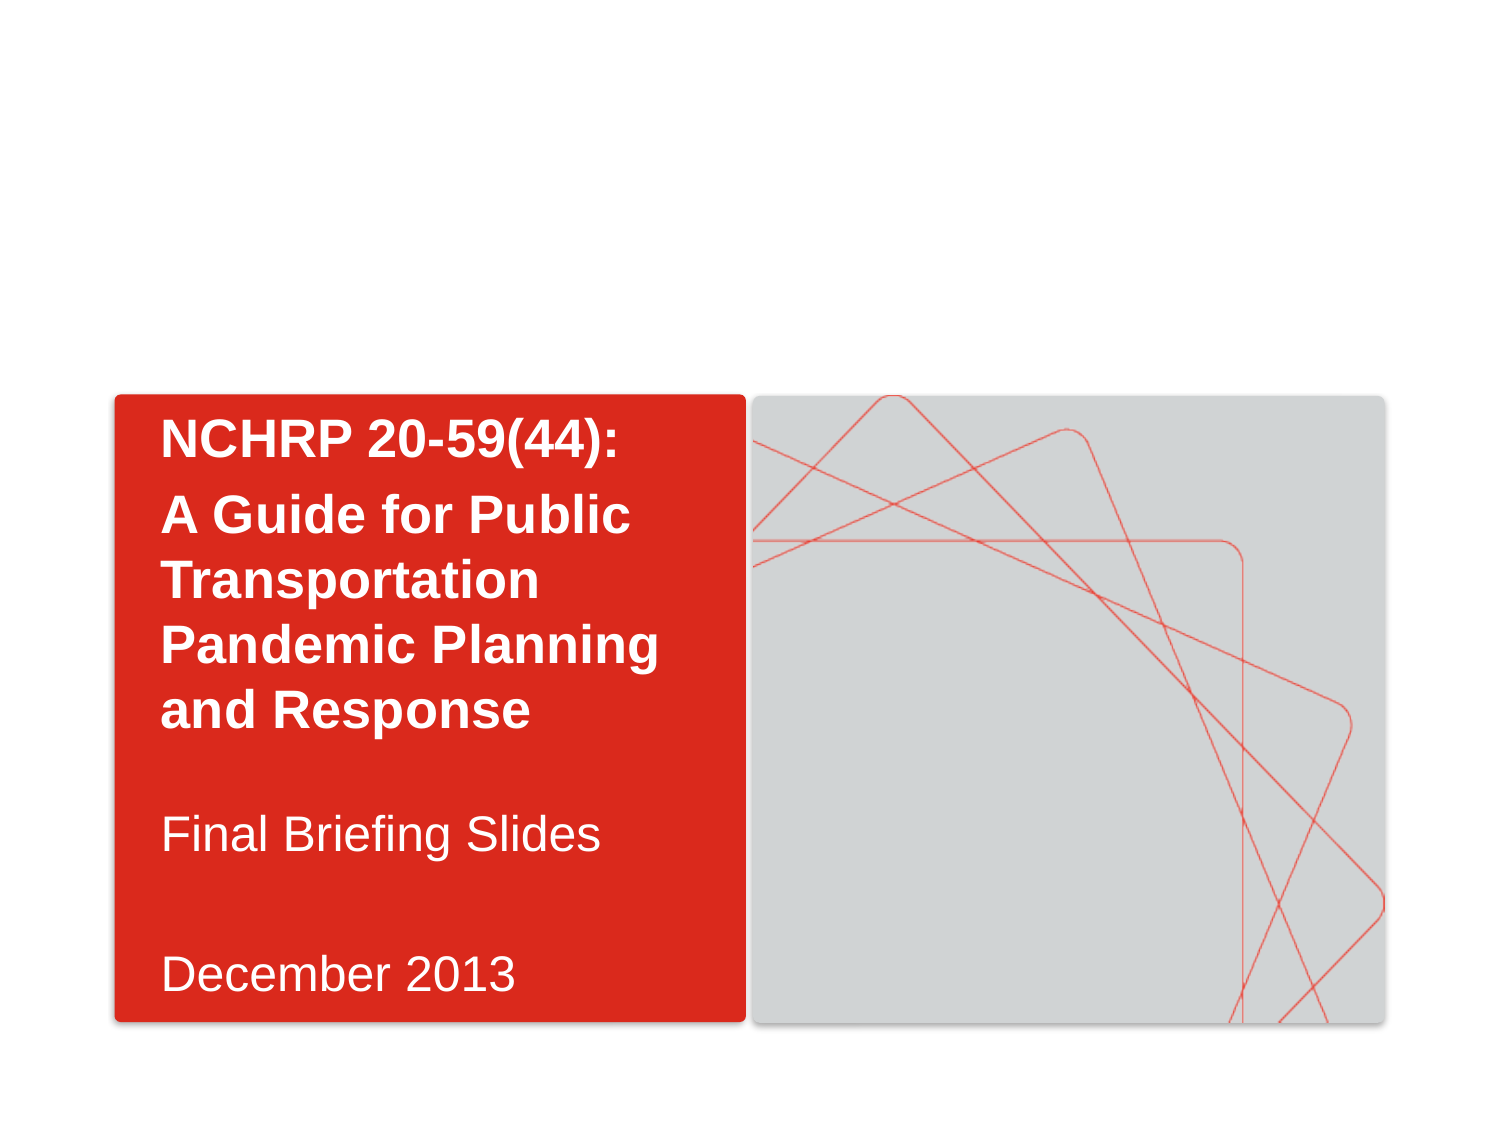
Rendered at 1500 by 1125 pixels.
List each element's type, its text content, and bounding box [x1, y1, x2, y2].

picture [752, 395, 1385, 1024]
list NCHRP 20-59(44): A Guide for Public Transportation Pandemic Planning and Response Final Briefing Slides December 2013 [145, 395, 706, 999]
